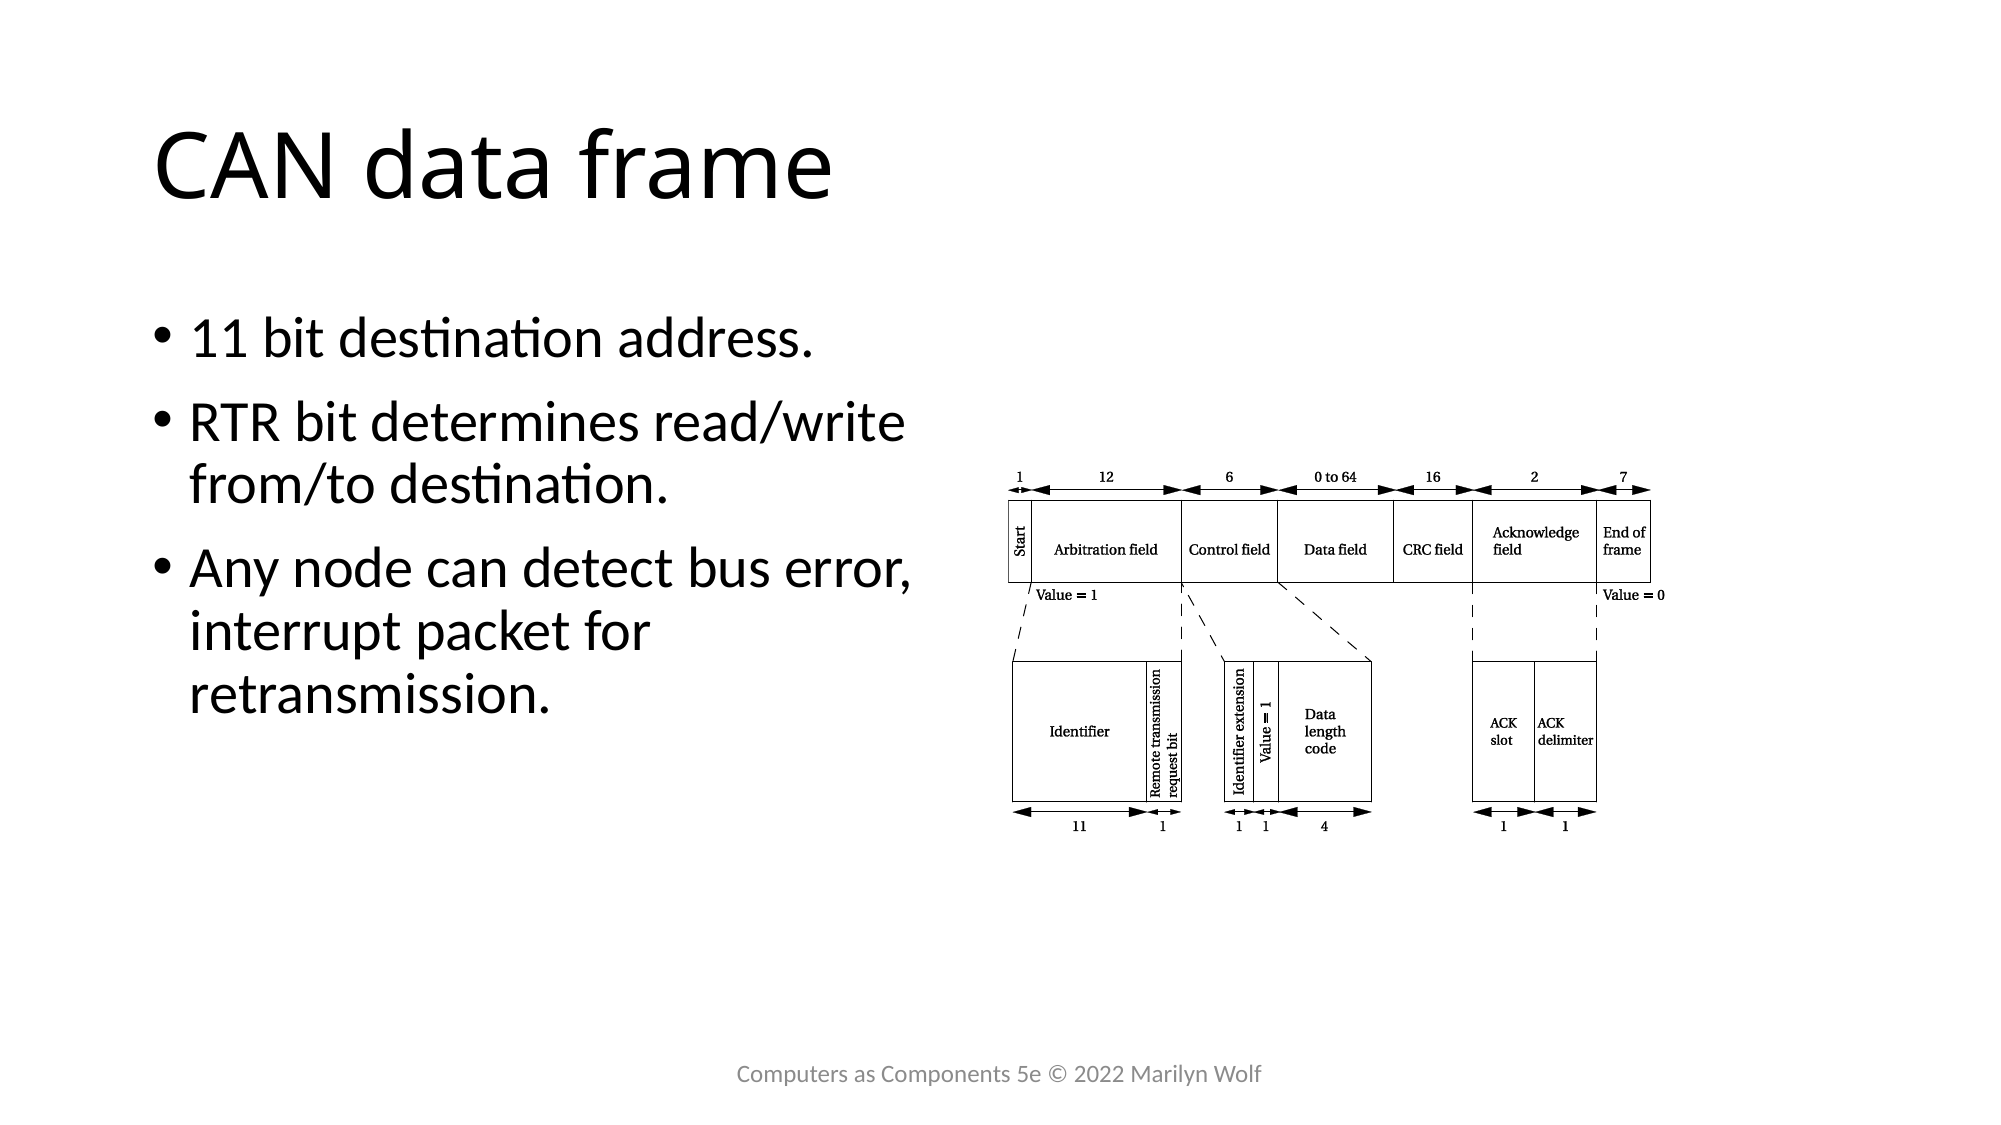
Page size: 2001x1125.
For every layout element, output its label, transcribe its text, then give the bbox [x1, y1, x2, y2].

list 11 bit destination address. RTR bit determines read/write from/to destination. Any node can detect bus error, interrupt packet for retransmission. [137, 299, 988, 1014]
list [1008, 468, 1667, 835]
title CAN data frame [137, 59, 1863, 278]
footer Computers as Components 5e © 2022 Marilyn Wolf [662, 1042, 1338, 1103]
